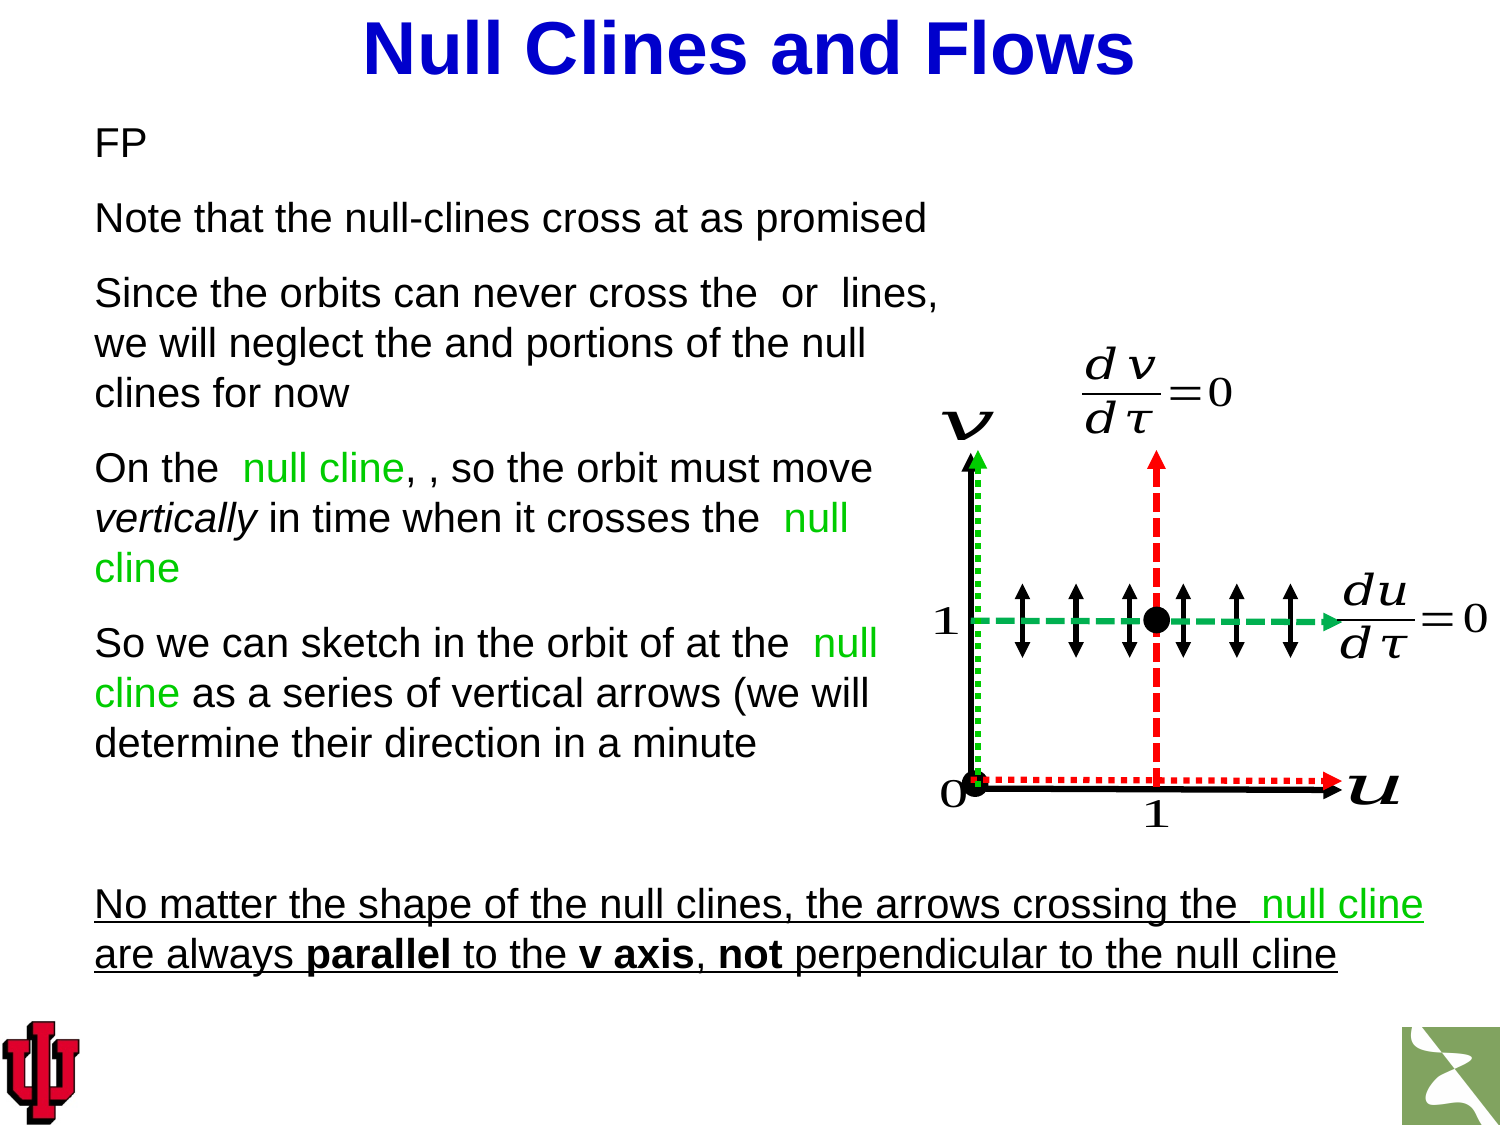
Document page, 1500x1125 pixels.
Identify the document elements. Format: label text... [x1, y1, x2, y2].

picture [0, 1020, 80, 1125]
picture [1402, 1027, 1500, 1125]
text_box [929, 341, 1490, 838]
title Null Clines and Flows [0, 0, 1500, 90]
